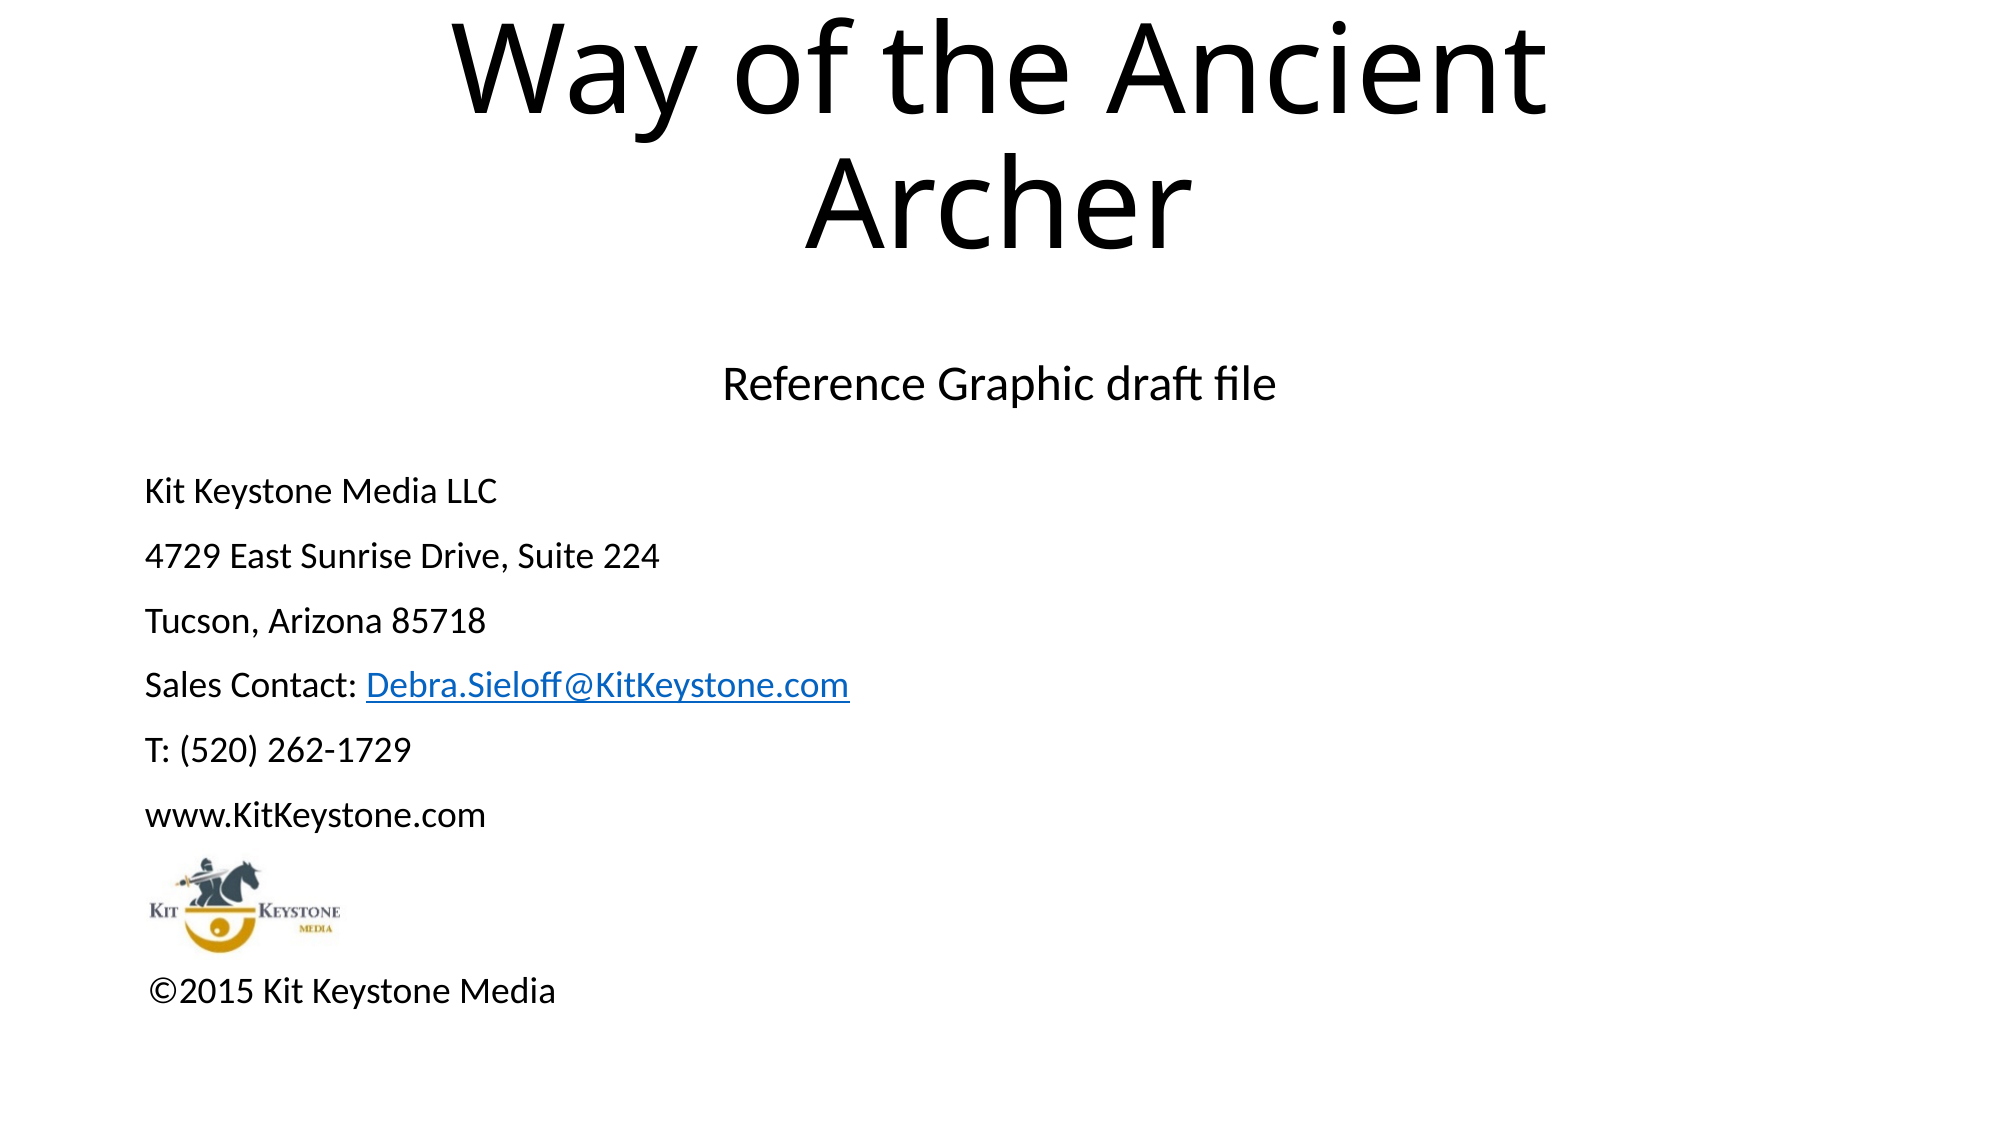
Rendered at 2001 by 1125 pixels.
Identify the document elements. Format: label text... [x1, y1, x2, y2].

text_box Kit Keystone Media LLC 4729 East Sunrise Drive, Suite 224 Tucson, Arizona 85718 Sales Contact: Debra.Sieloff@KitKeystone.com T: (520) 262-1729 www.KitKeystone.com [130, 455, 1131, 843]
title Way of the Ancient Archer [249, 49, 1750, 284]
subtitle Reference Graphic draft file [249, 349, 1750, 463]
picture [130, 848, 356, 960]
text_box ©2015 Kit Keystone Media [132, 959, 580, 1019]
